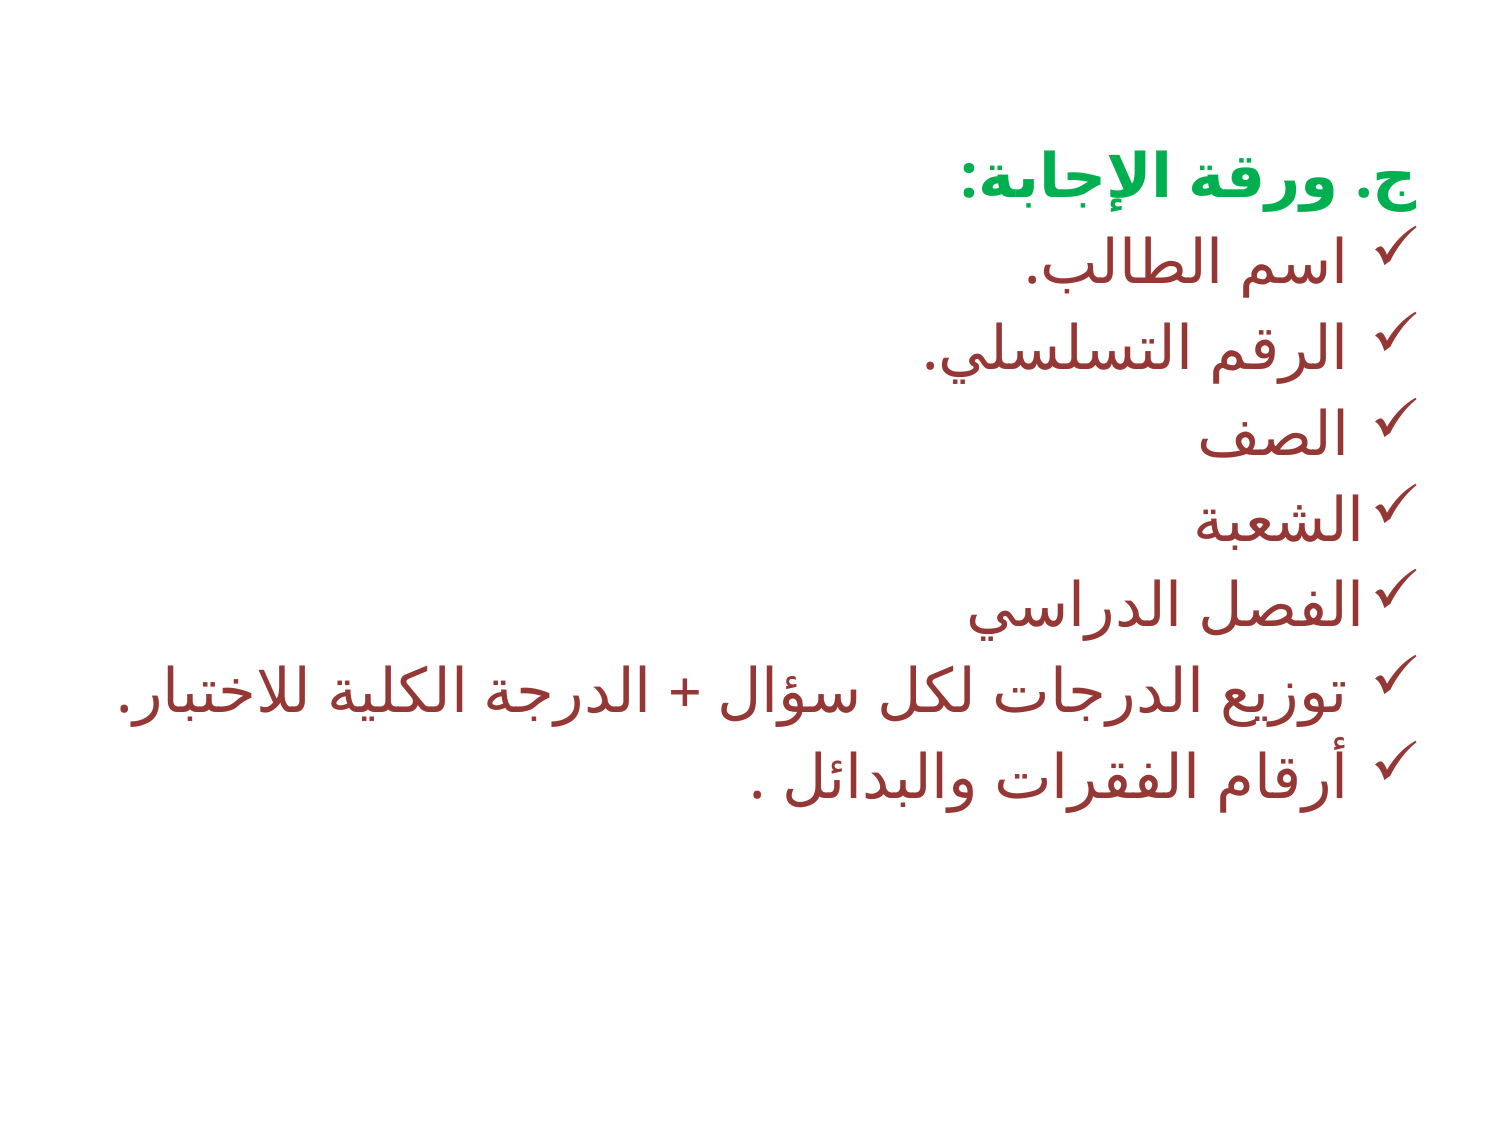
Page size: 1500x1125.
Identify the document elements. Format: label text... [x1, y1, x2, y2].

list ج. ورقة الإجابة: اسم الطالب. الرقم التسلسلي. الصف الشعبة الفصل الدراسي توزيع الدرجات لكل سؤال + الدرجة الكلية للاختبار. أرقام الفقرات والبدائل . [82, 128, 1432, 872]
